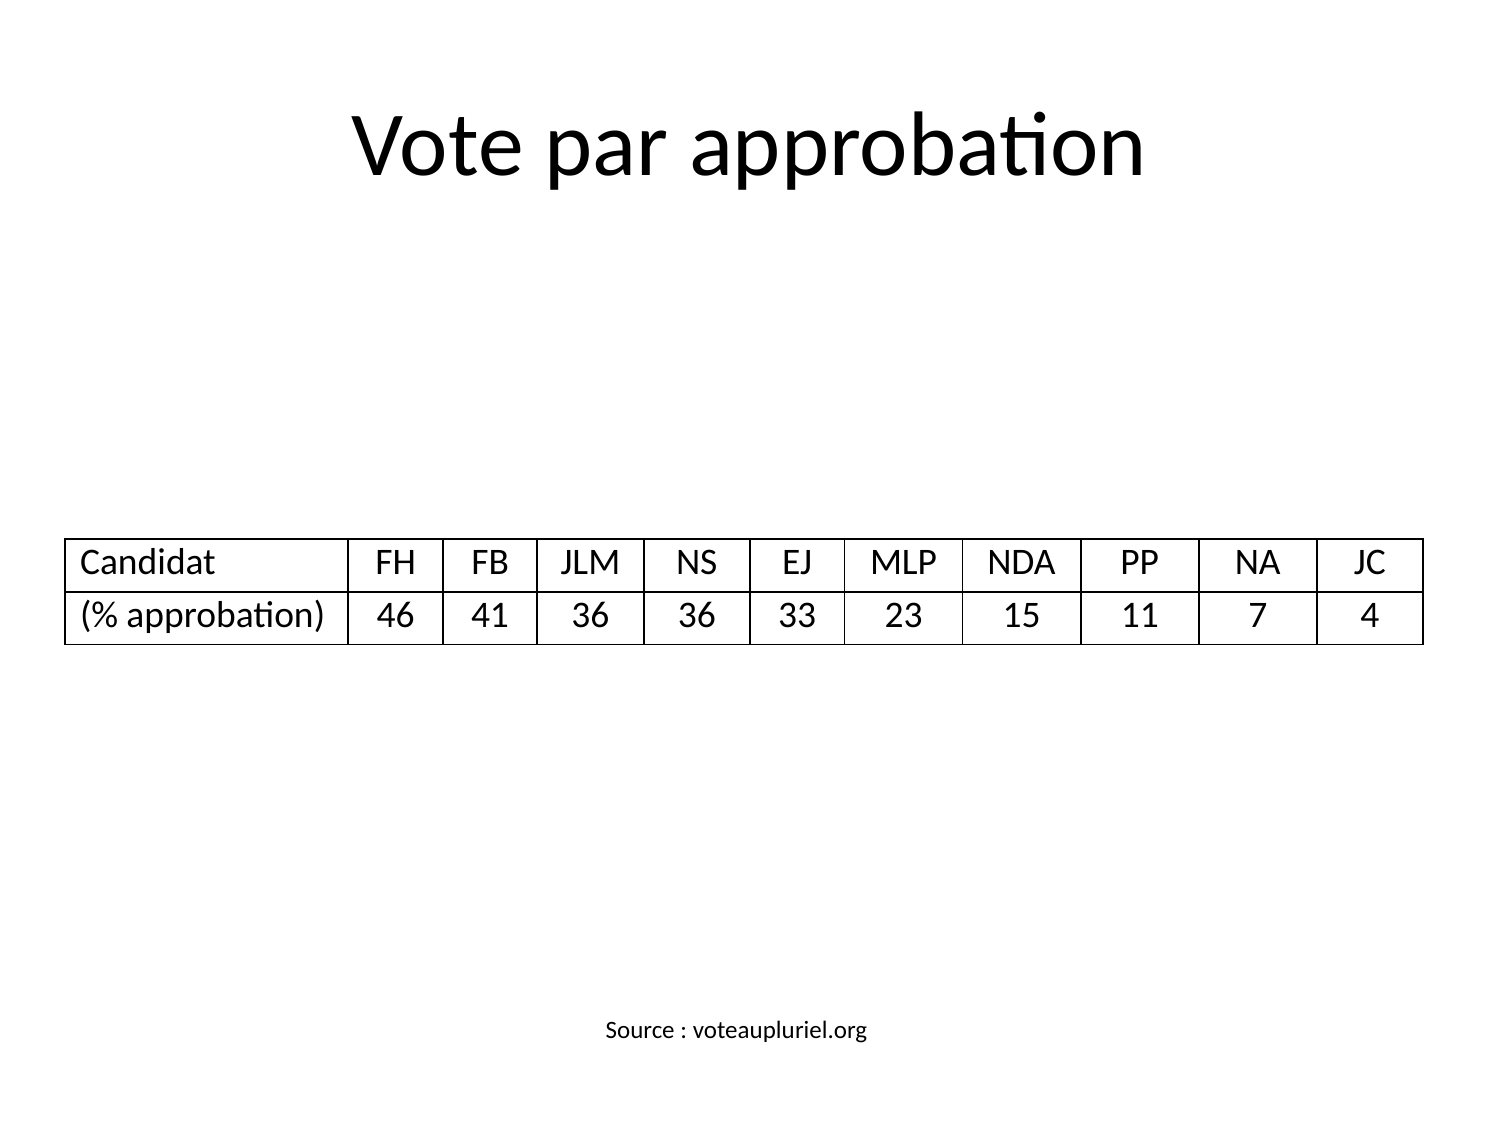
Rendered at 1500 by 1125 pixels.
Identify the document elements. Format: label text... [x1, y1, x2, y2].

table_header FB [444, 540, 536, 591]
table_header NA [1200, 540, 1316, 591]
table_header FH [349, 540, 442, 591]
title Vote par approbation [75, 45, 1425, 233]
table_header EJ [751, 540, 844, 591]
table_header MLP [845, 540, 962, 591]
table_cell 41 [444, 593, 536, 644]
table_header NDA [963, 540, 1080, 591]
table_header PP [1082, 540, 1198, 591]
table_cell 11 [1082, 593, 1198, 644]
table_cell 36 [645, 593, 749, 644]
table_cell 36 [538, 593, 643, 644]
text_box Source : voteaupluriel.org [253, 1006, 1220, 1052]
table_header JC [1318, 540, 1422, 591]
table_cell 33 [751, 593, 844, 644]
table_cell 15 [963, 593, 1080, 644]
table_cell (% approbation) [66, 593, 347, 644]
table_header Candidat [66, 540, 347, 591]
table_cell 7 [1200, 593, 1316, 644]
table_cell 4 [1318, 593, 1422, 644]
table_header JLM [538, 540, 643, 591]
table_cell 46 [349, 593, 442, 644]
table_cell 23 [845, 593, 962, 644]
table_header NS [645, 540, 749, 591]
